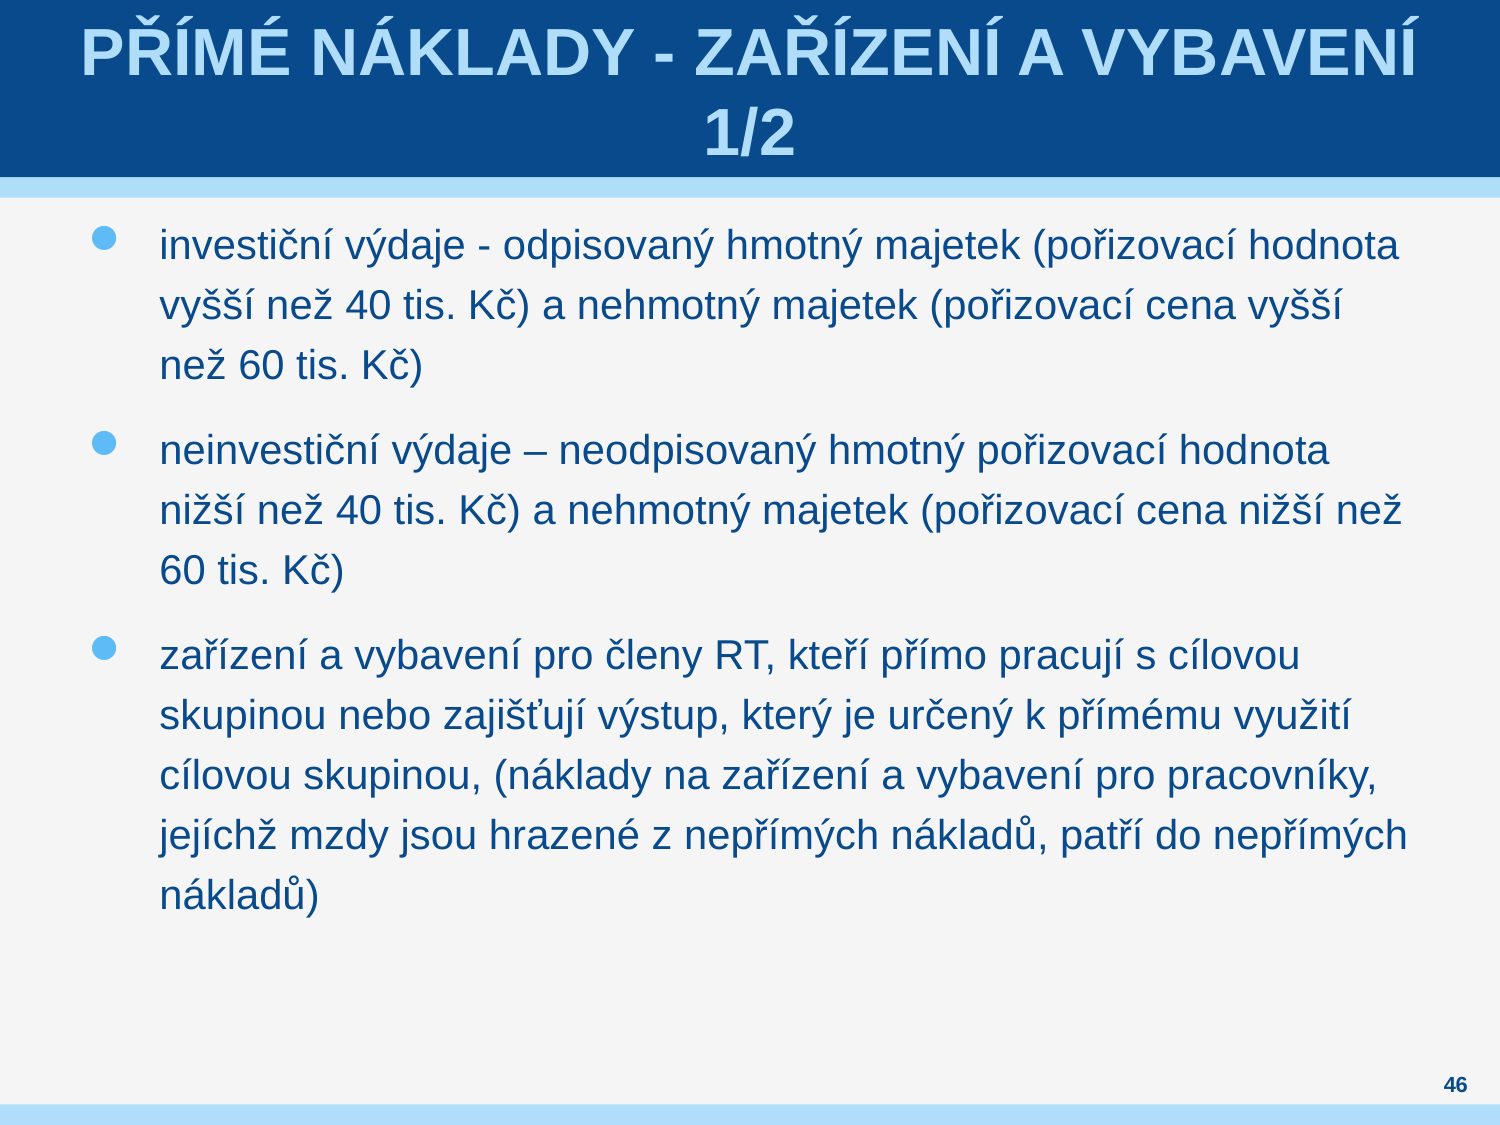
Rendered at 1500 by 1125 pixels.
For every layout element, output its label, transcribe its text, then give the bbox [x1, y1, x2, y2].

slide_number 46 [1417, 1068, 1495, 1099]
list investiční výdaje - odpisovaný hmotný majetek (pořizovací hodnota vyšší než 40 tis. Kč) a nehmotný majetek (pořizovací cena vyšší než 60 tis. Kč) neinvestiční výdaje – neodpisovaný hmotný pořizovací hodnota nižší než 40 tis. Kč) a nehmotný majetek (pořizovací cena nižší než 60 tis. Kč) zařízení a vybavení pro členy RT, kteří přímo pracují s cílovou skupinou nebo zajišťují výstup, který je určený k přímému využití cílovou skupinou, (náklady na zařízení a vybavení pro pracovníky, jejíchž mzdy jsou hrazené z nepřímých nákladů, patří do nepřímých nákladů) [88, 208, 1412, 965]
title Přímé náklady - Zařízení a vybavení 1/2 [59, 0, 1441, 178]
